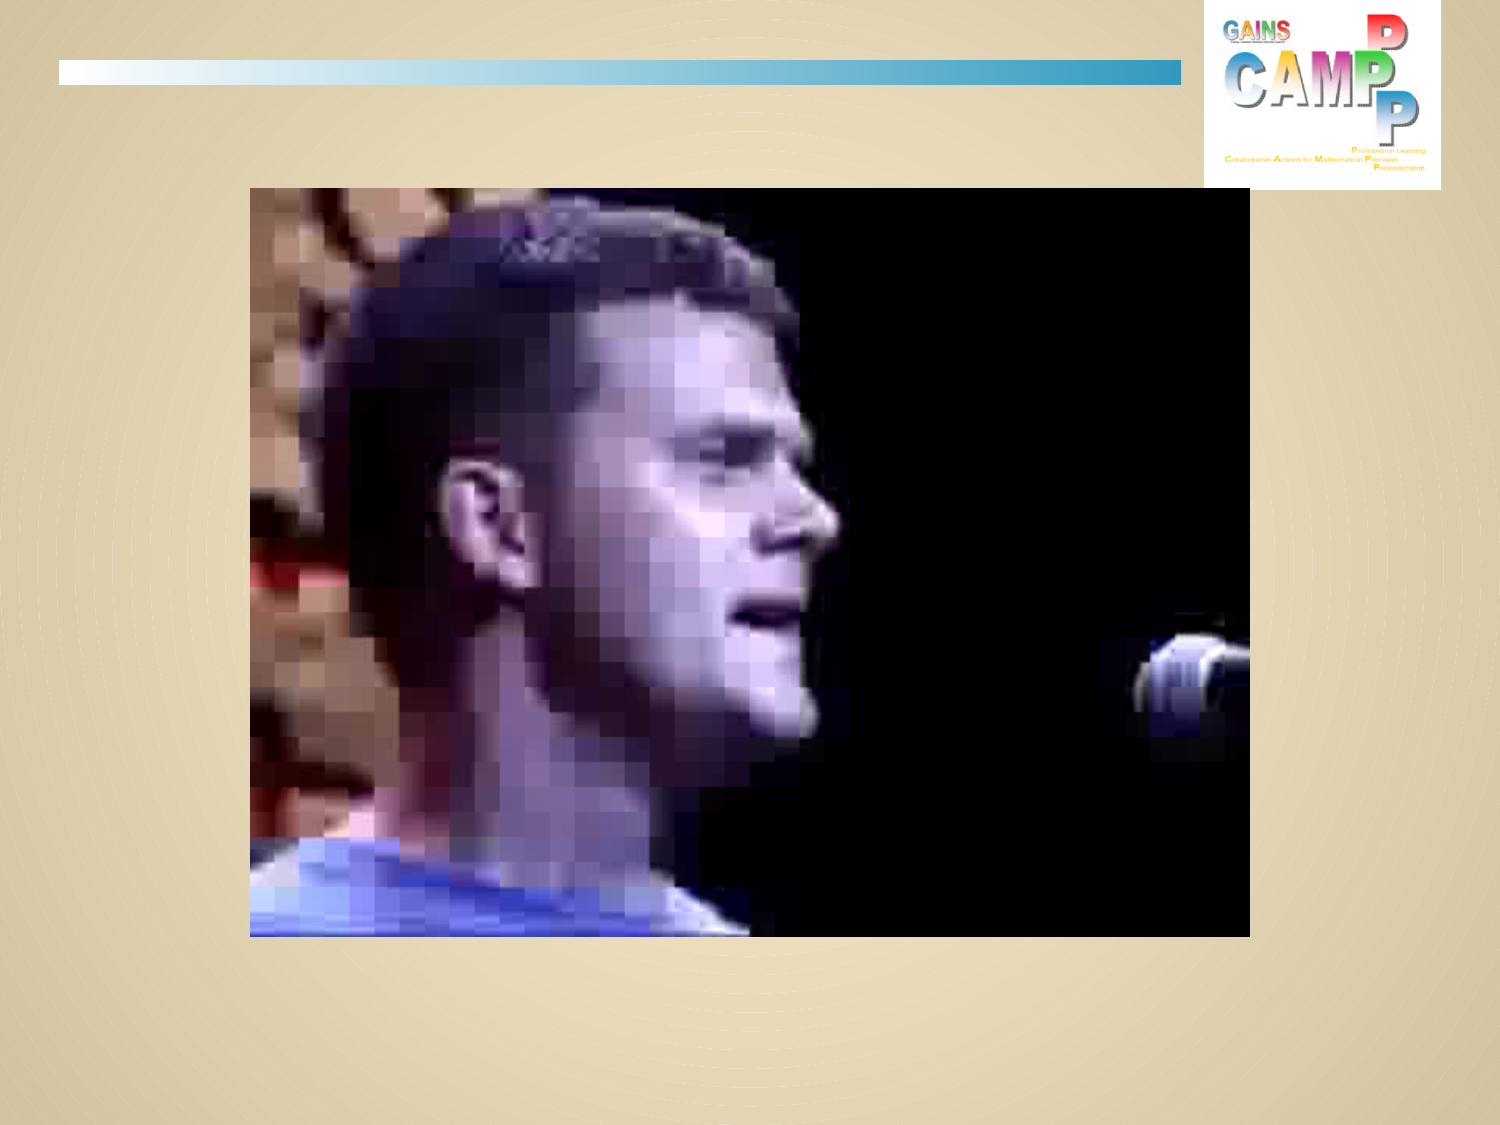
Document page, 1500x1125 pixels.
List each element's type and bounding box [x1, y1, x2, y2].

text_box [249, 187, 1251, 938]
picture [1204, 0, 1442, 190]
